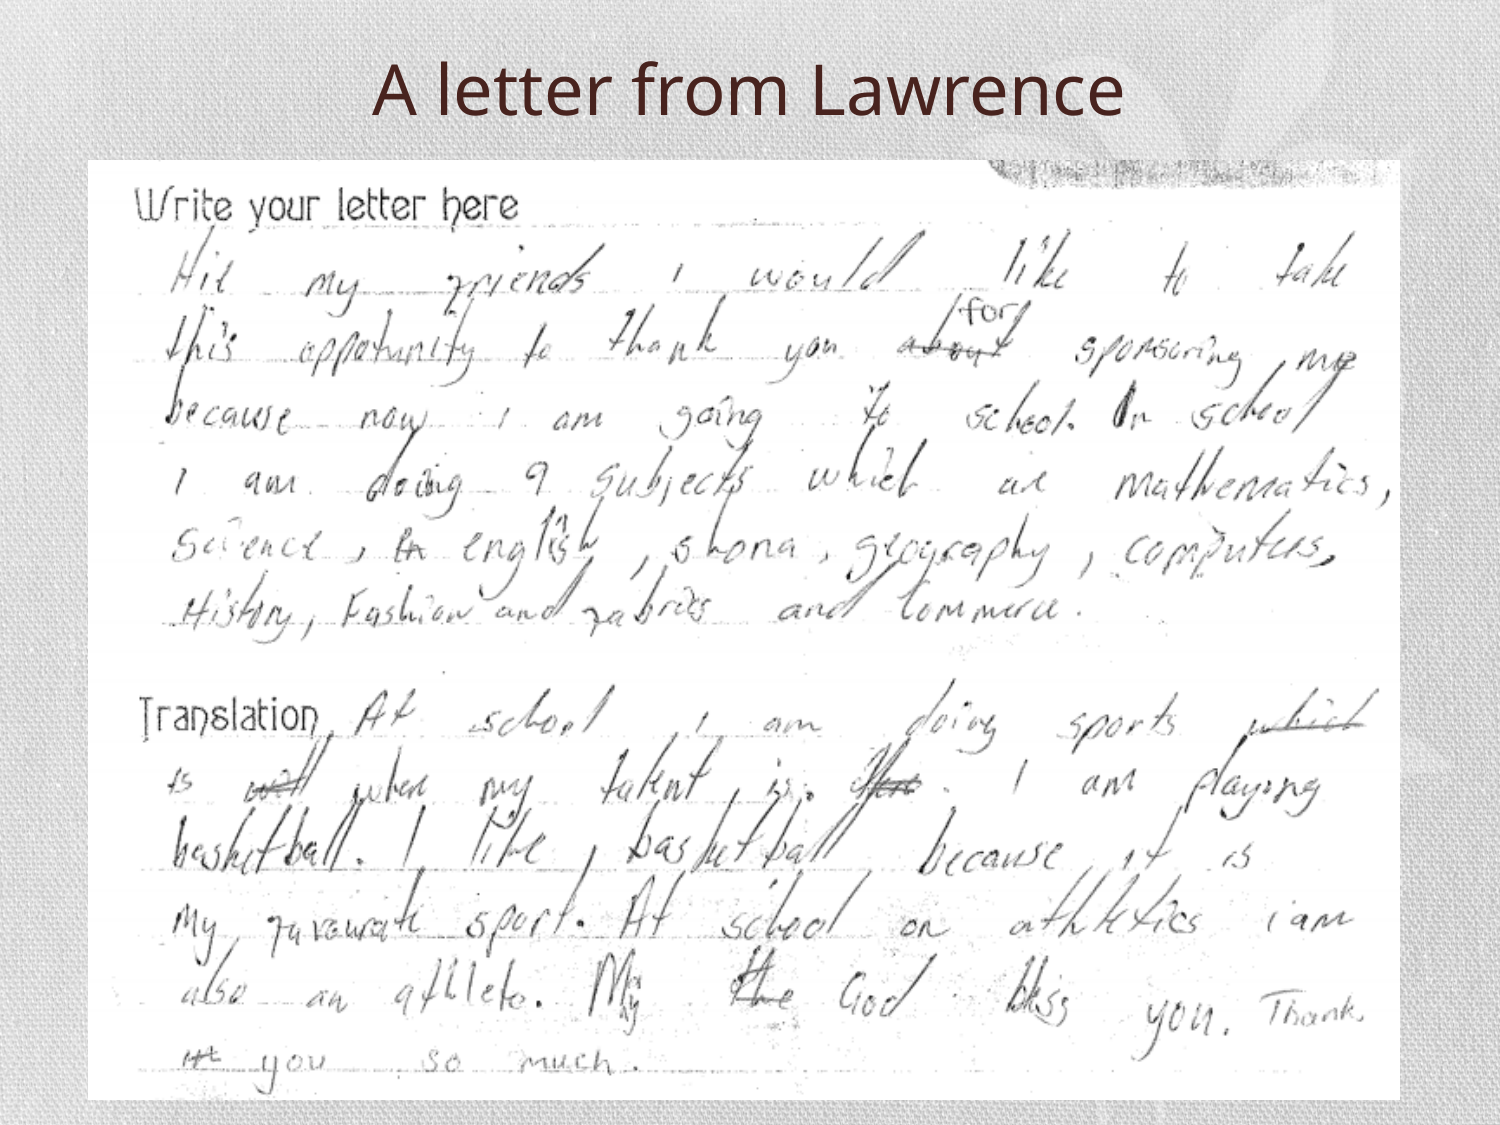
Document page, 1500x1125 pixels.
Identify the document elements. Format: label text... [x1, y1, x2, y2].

title A letter from Lawrence [45, 37, 1455, 138]
picture [88, 160, 1400, 1100]
